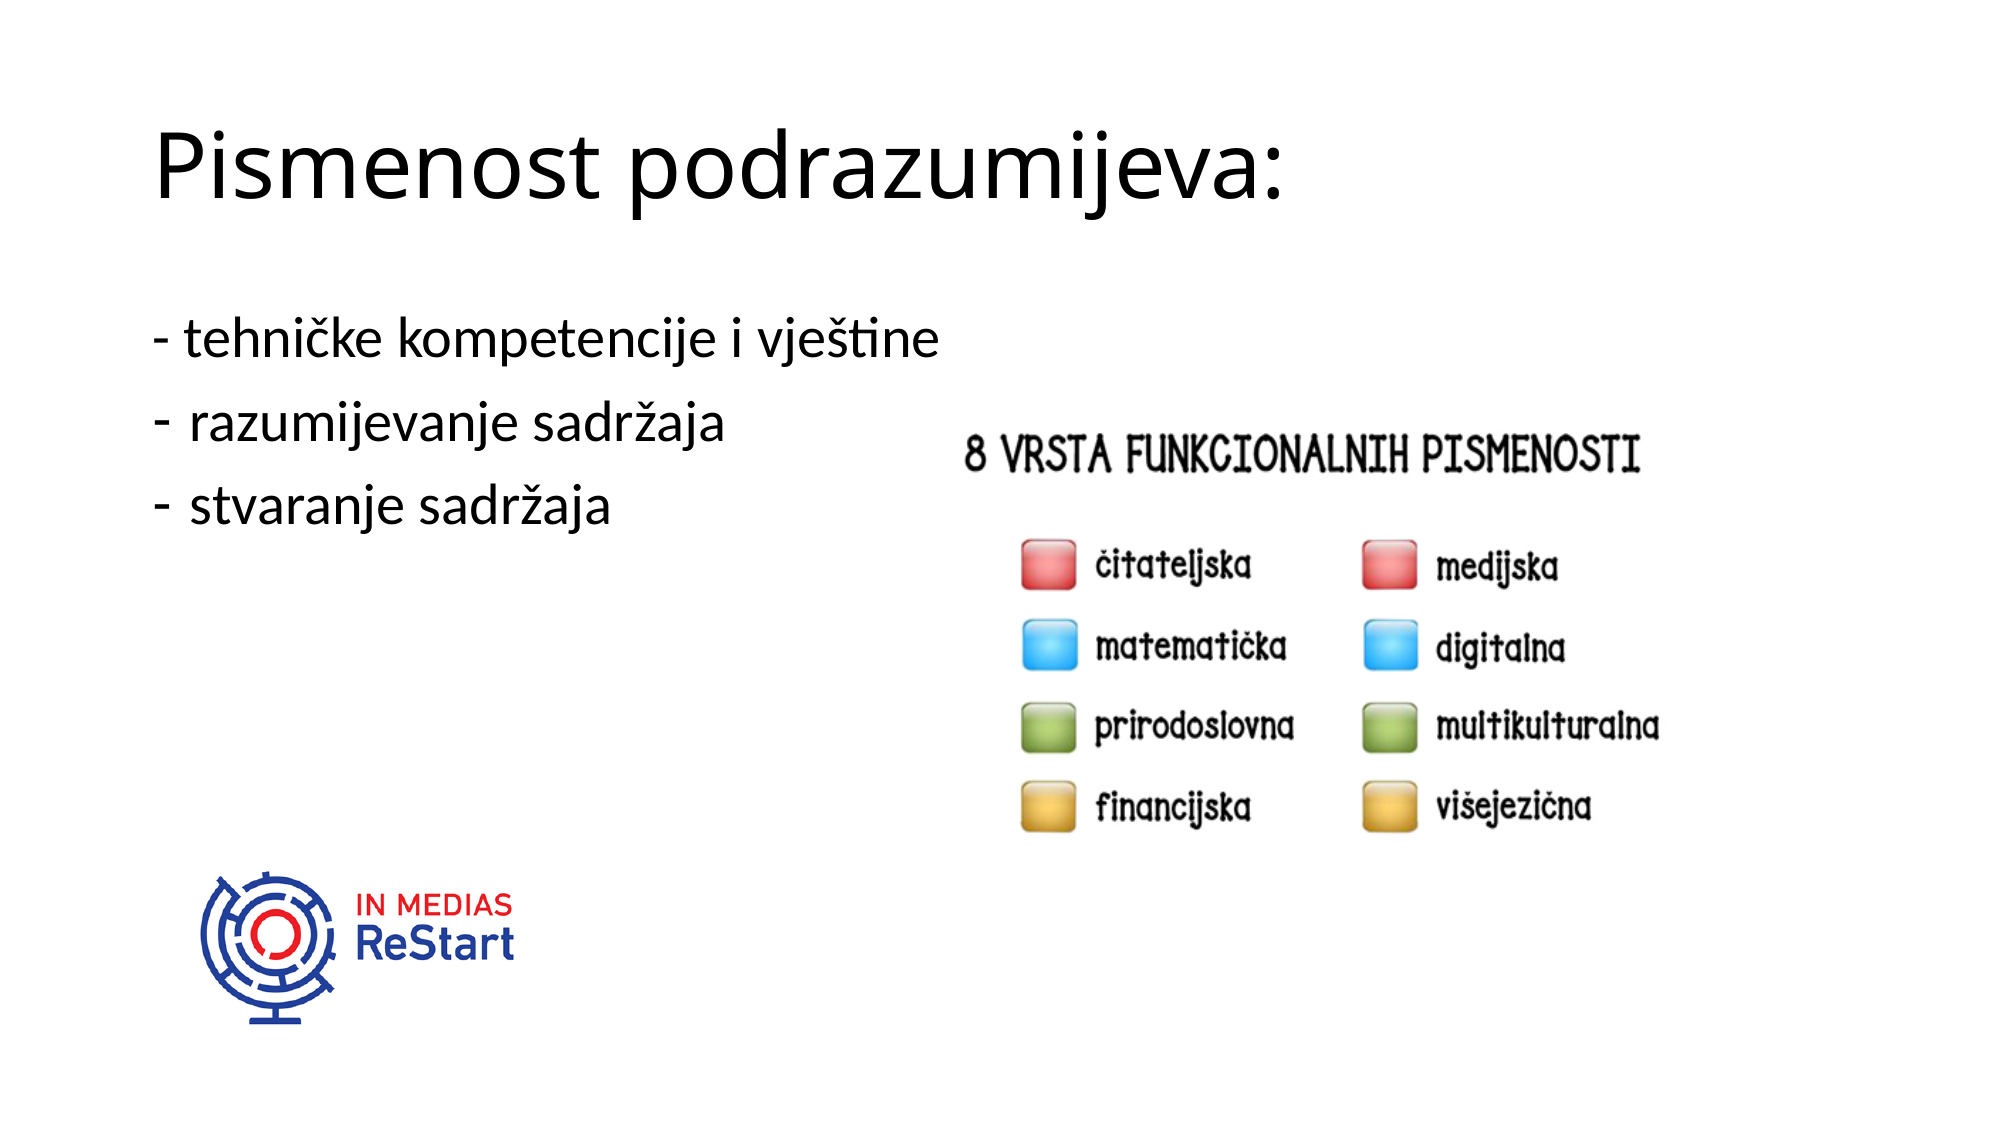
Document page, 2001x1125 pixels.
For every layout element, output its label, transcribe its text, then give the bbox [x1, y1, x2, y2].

title Pismenost podrazumijeva: [137, 59, 1863, 278]
list - tehničke kompetencije i vještine razumijevanje sadržaja stvaranje sadržaja [137, 299, 1863, 1014]
picture [797, 421, 1933, 850]
picture [168, 849, 549, 1040]
